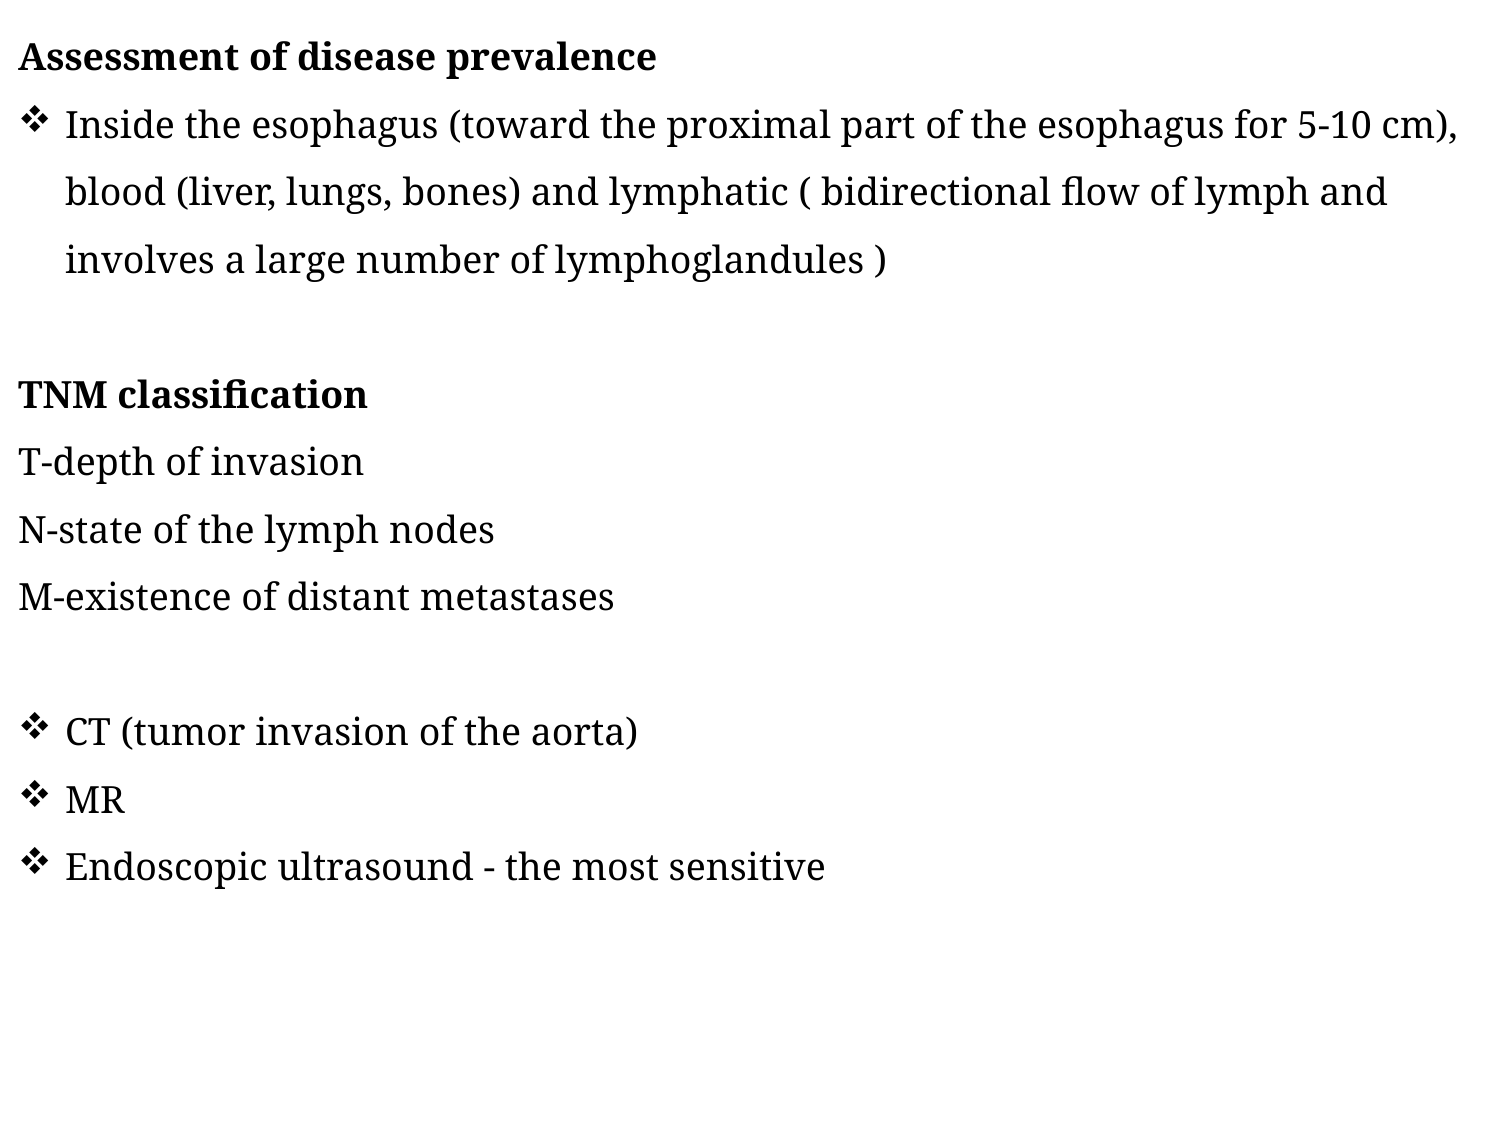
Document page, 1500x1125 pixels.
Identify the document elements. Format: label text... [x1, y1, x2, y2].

text_box Assessment of disease prevalence Inside the esophagus (toward the proximal part of the esophagus for 5-10 cm), blood (liver, lungs, bones) and lymphatic ( bidirectional flow of lymph and involves a large number of lymphoglandules ) TNM classification T-depth of invasion N-state of the lymph nodes M-existence of distant metastases CT (tumor invasion of the aorta) MR Endoscopic ultrasound - the most sensitive [3, 3, 1488, 941]
